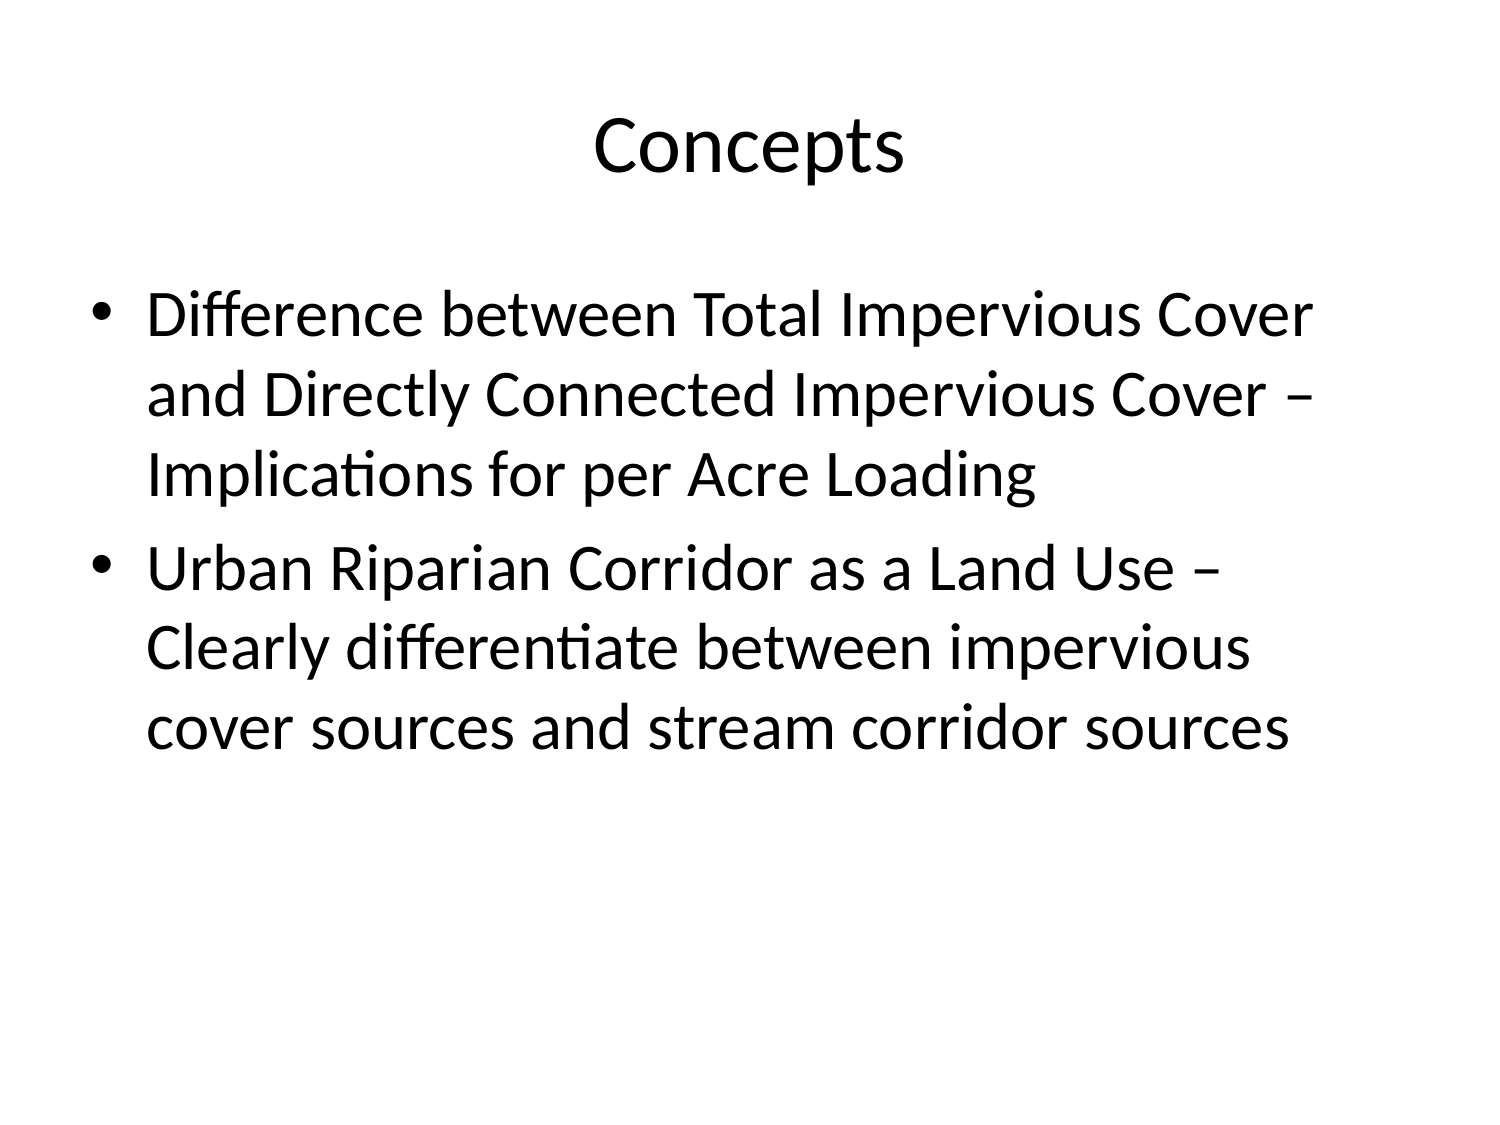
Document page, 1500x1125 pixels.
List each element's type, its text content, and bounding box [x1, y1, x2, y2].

list Difference between Total Impervious Cover and Directly Connected Impervious Cover – Implications for per Acre Loading Urban Riparian Corridor as a Land Use – Clearly differentiate between impervious cover sources and stream corridor sources [75, 262, 1425, 1005]
title Concepts [75, 45, 1425, 233]
